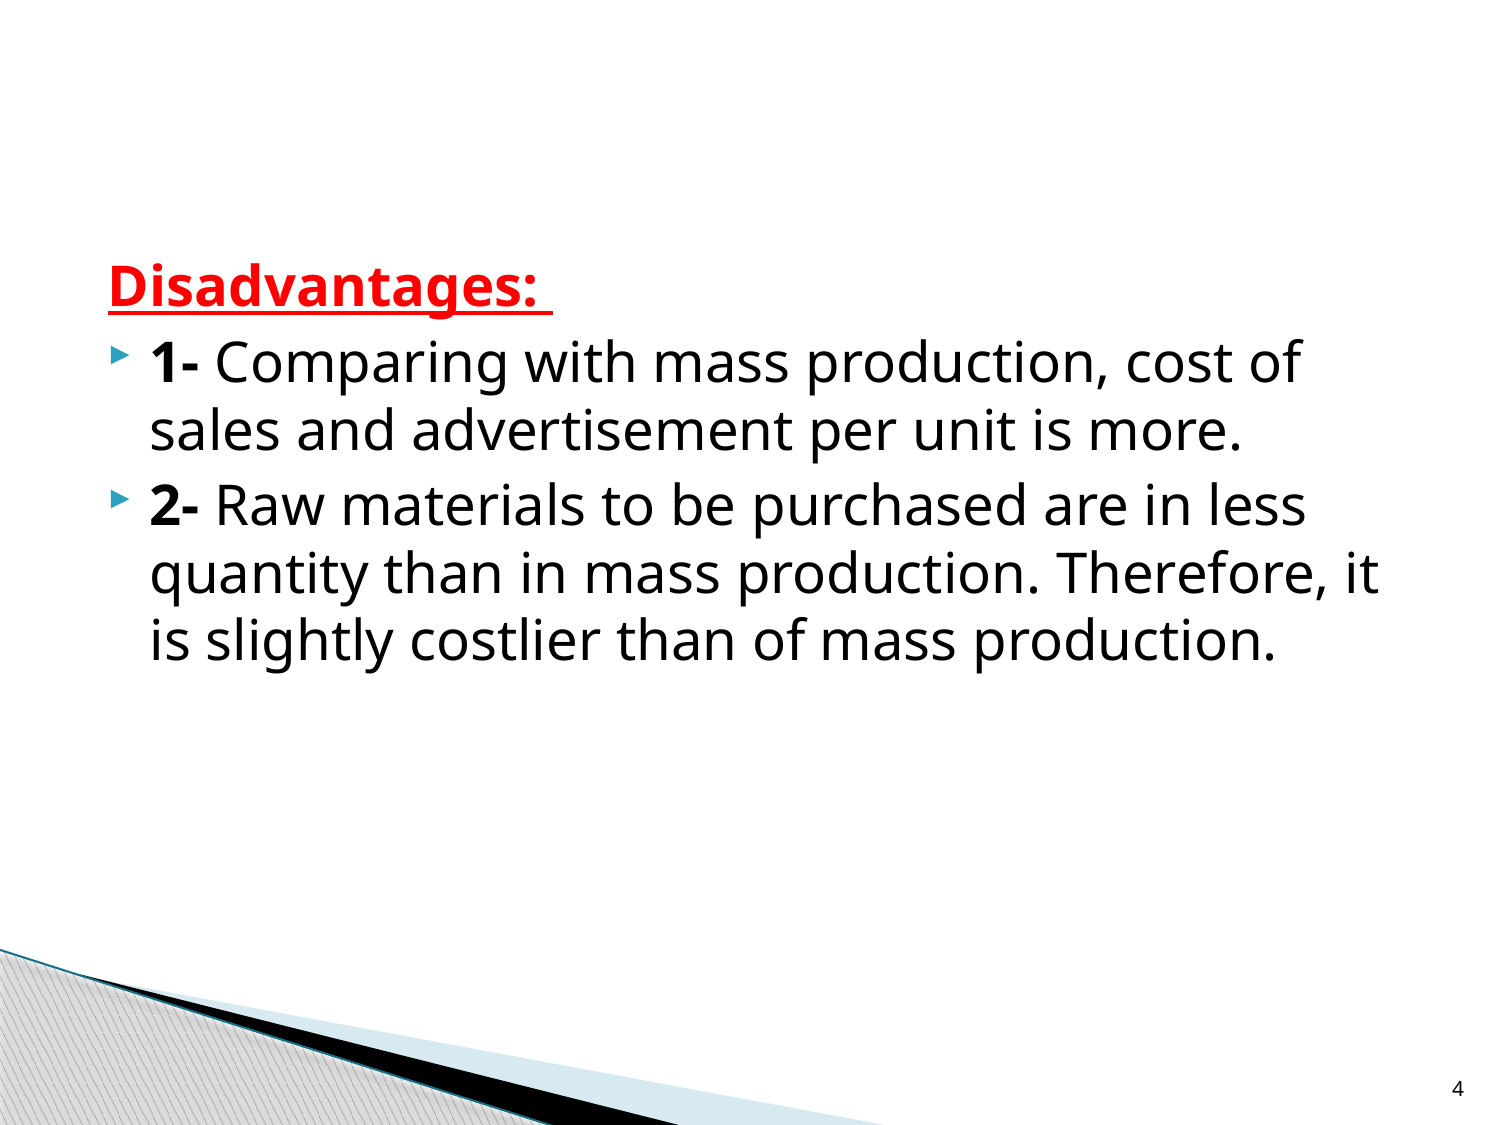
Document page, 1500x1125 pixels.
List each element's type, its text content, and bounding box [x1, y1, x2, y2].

slide_number 4 [1418, 1051, 1479, 1112]
list Disadvantages: 1- Comparing with mass production, cost of sales and advertisement per unit is more. 2- Raw materials to be purchased are in less quantity than in mass production. Therefore, it is slightly costlier than of mass production. [75, 243, 1425, 986]
